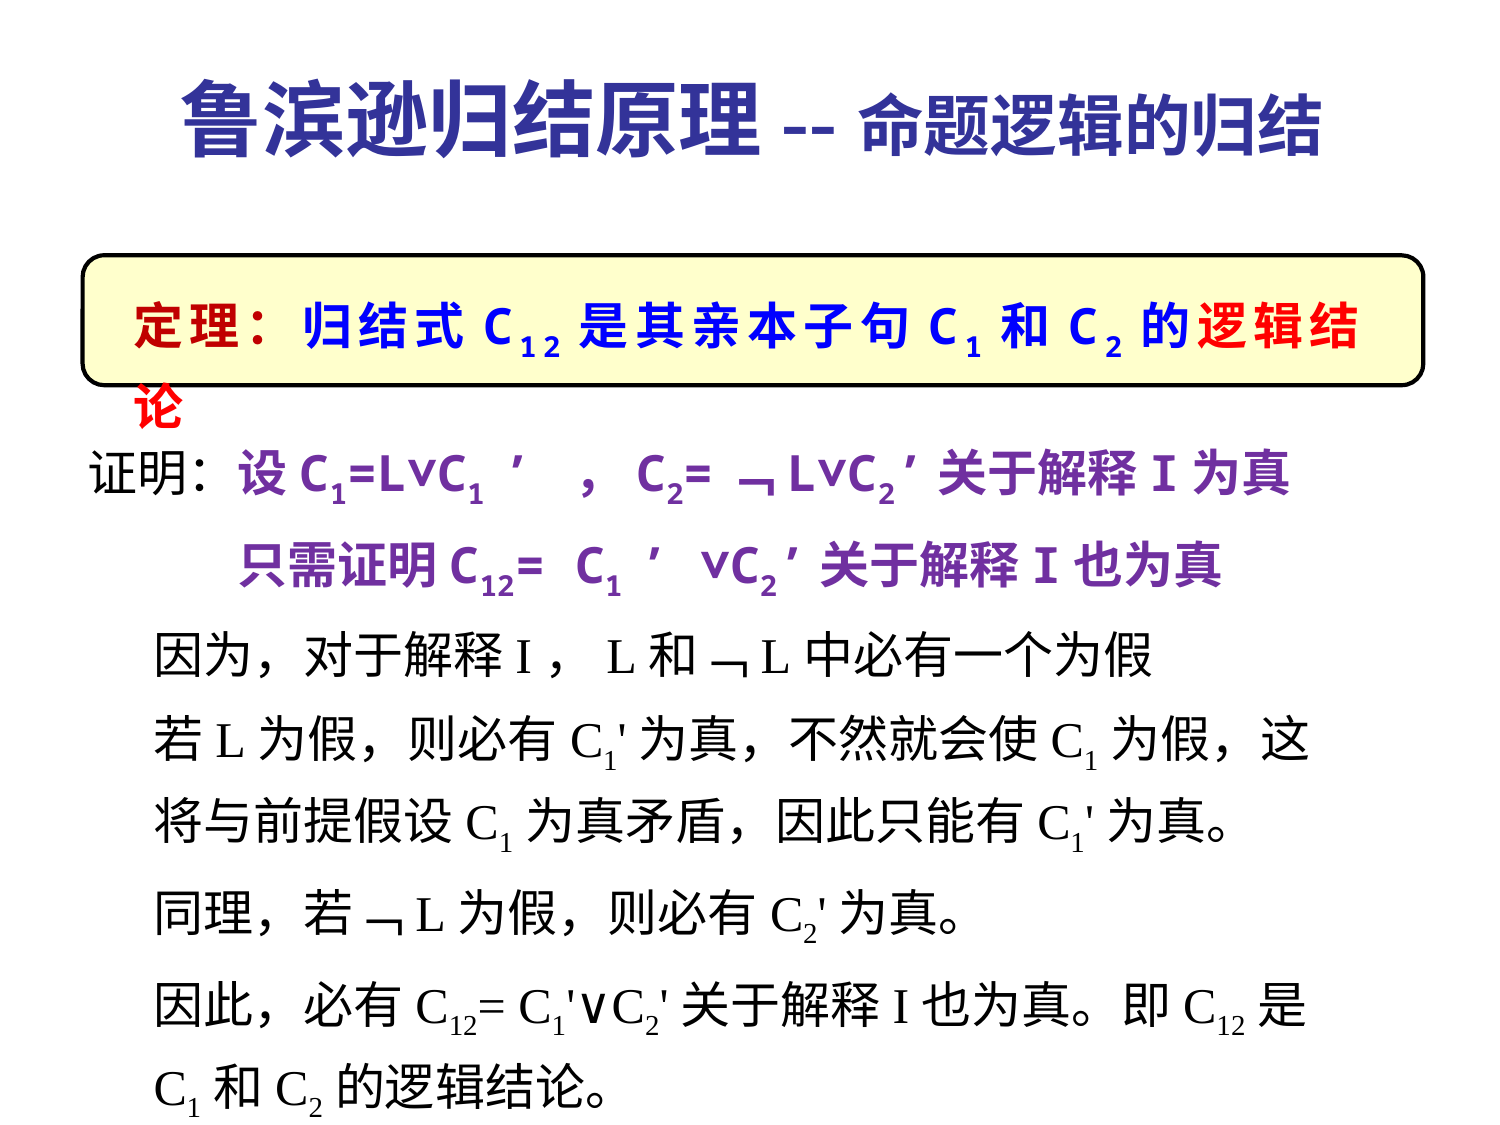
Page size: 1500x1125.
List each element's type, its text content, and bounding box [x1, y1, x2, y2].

list 证明：设C1=L∨C1 ’ ，C2=﹁L∨C2’关于解释I为真 只需证明C12= C1 ’ ∨C2’关于解释I也为真 因为，对于解释I，L和﹁L中必有一个为假 若L为假，则必有C1'为真，不然就会使C1为假，这将与前提假设C1为真矛盾，因此只能有C1'为真。 同理，若﹁L为假，则必有C2'为真。 因此，必有C12= C1'∨C2'关于解释I也为真。即C12是C1和C2的逻辑结论。 [72, 420, 1353, 1059]
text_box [82, 255, 1424, 386]
title 鲁滨逊归结原理--命题逻辑的归结 [76, 42, 1427, 192]
